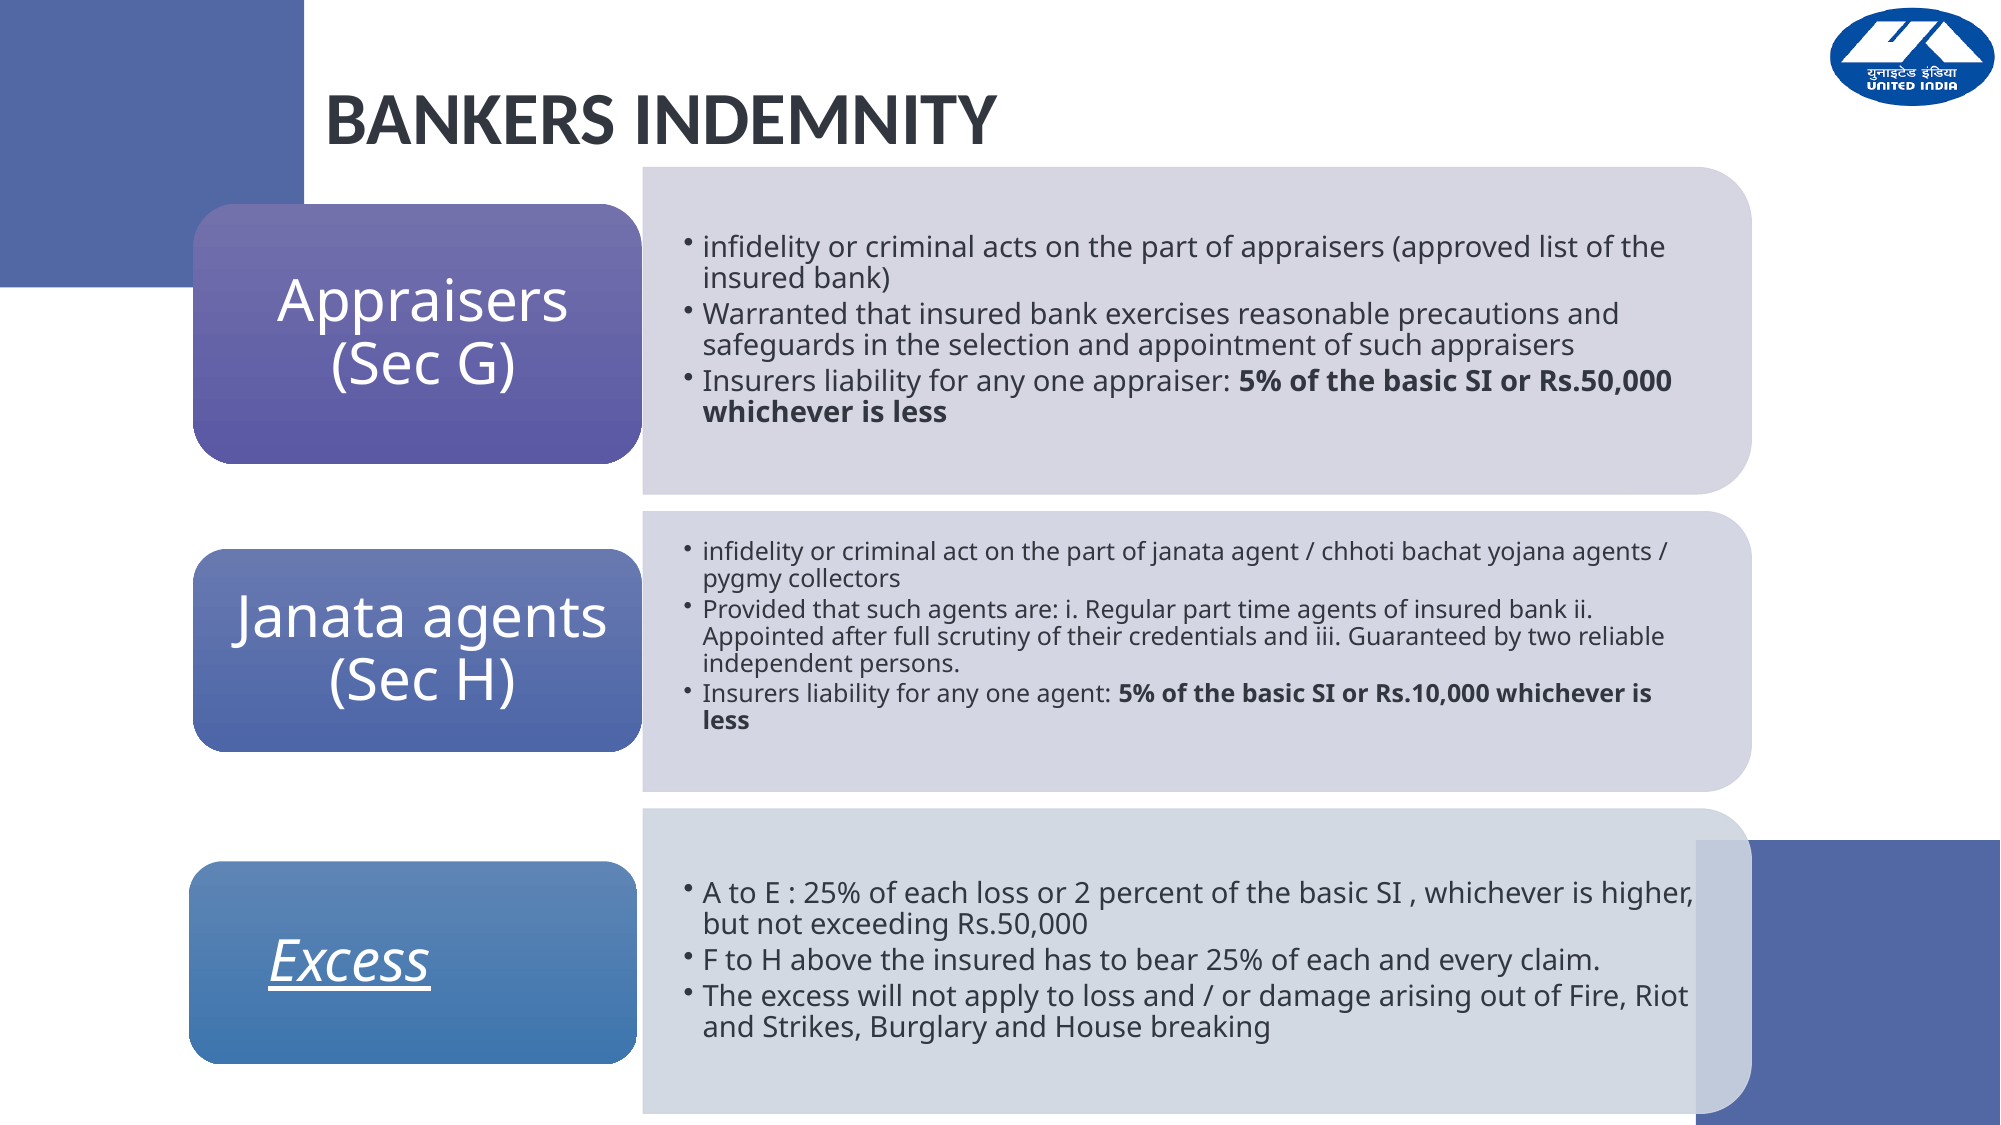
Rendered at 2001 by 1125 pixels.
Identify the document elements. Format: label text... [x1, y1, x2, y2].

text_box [107, 167, 1839, 1114]
text_box BANKERS INDEMNITY [310, 72, 1545, 167]
picture [1824, 3, 2000, 109]
